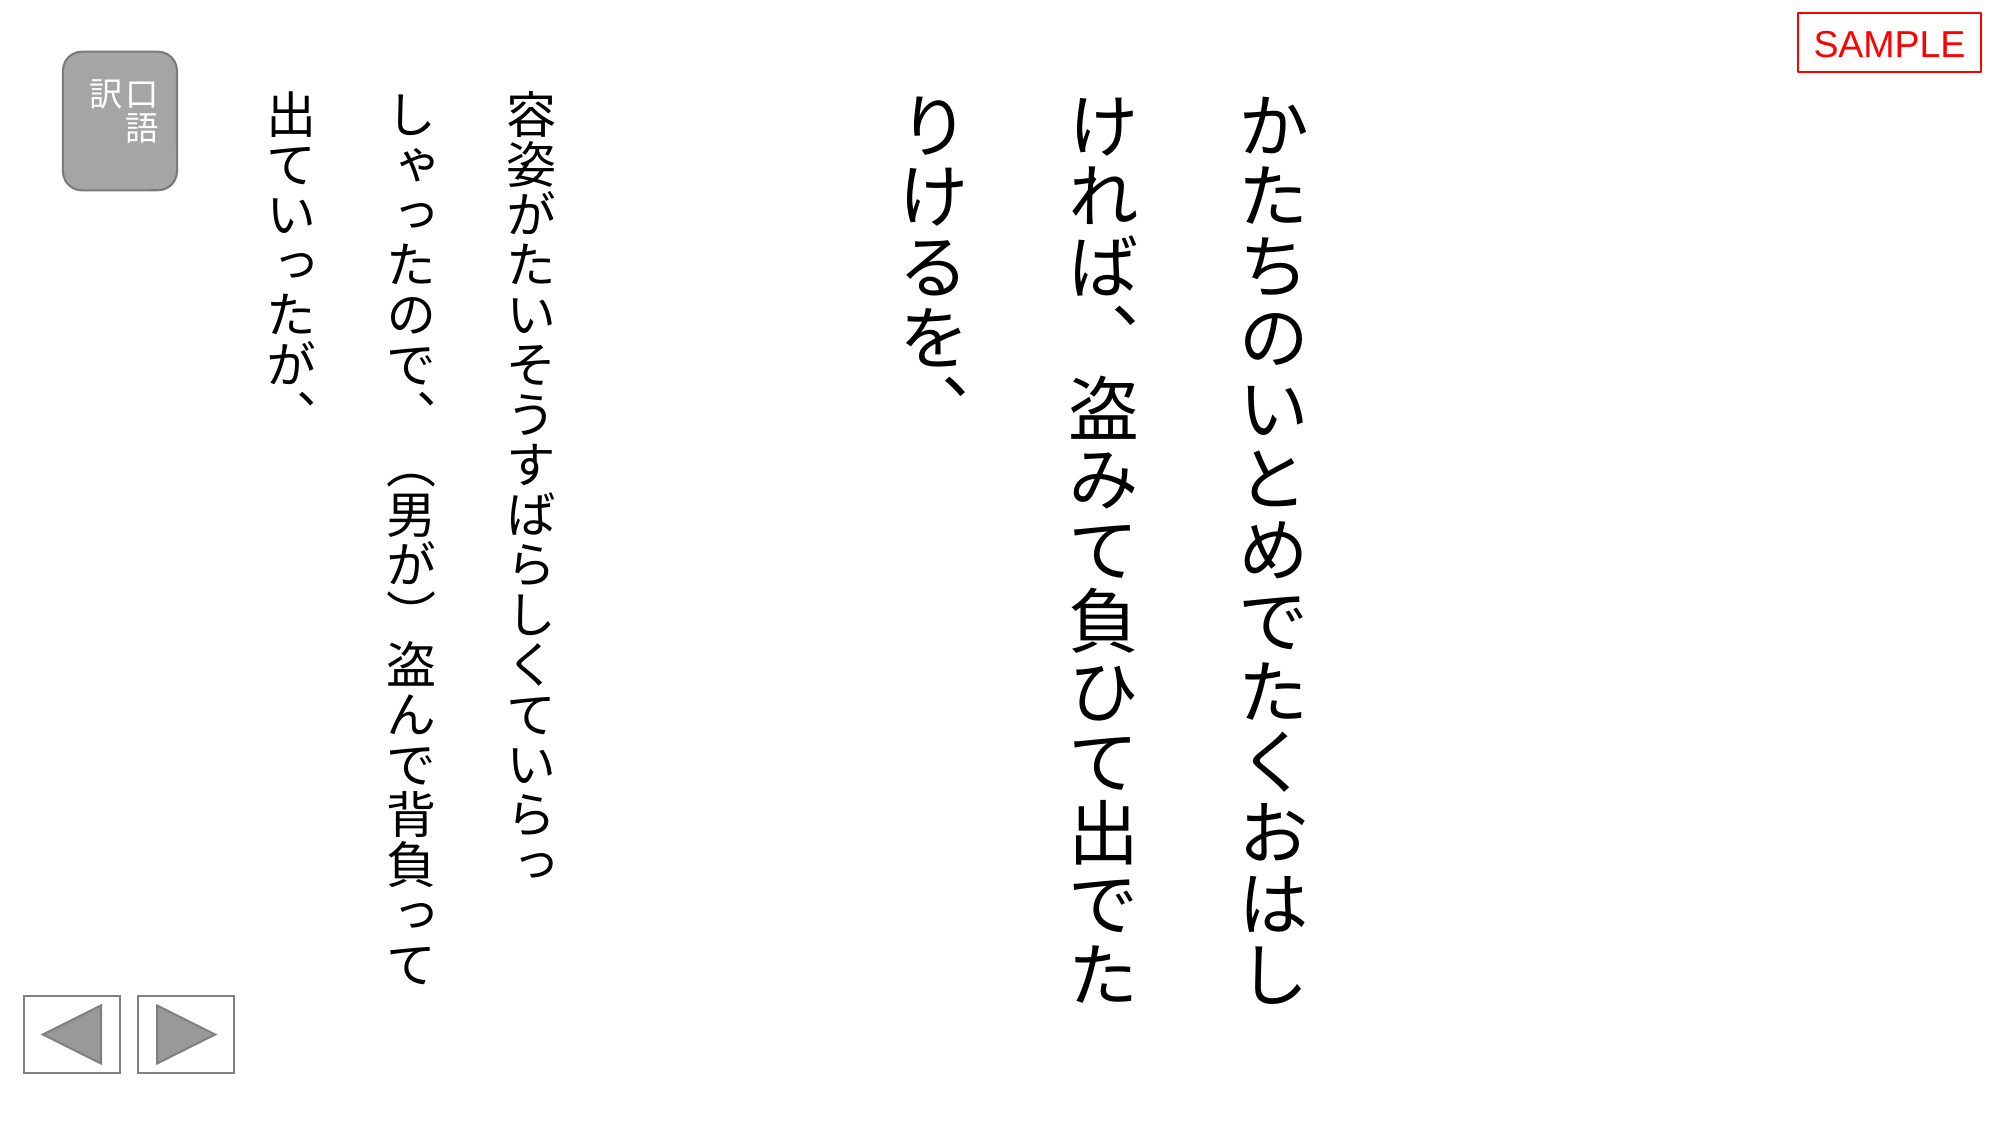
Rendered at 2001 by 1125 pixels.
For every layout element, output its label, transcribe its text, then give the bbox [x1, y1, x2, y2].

list かたちのいとめでたくおはしければ、盗みて負ひて出でたりけるを、 [881, 75, 1919, 1043]
text_box SAMPLE [1797, 12, 1982, 73]
list 容姿がたいそうすばらしくていらっしゃったので、（男が）盗んで背負って出ていったが、 [252, 75, 881, 1043]
list 口語訳 [76, 62, 155, 183]
